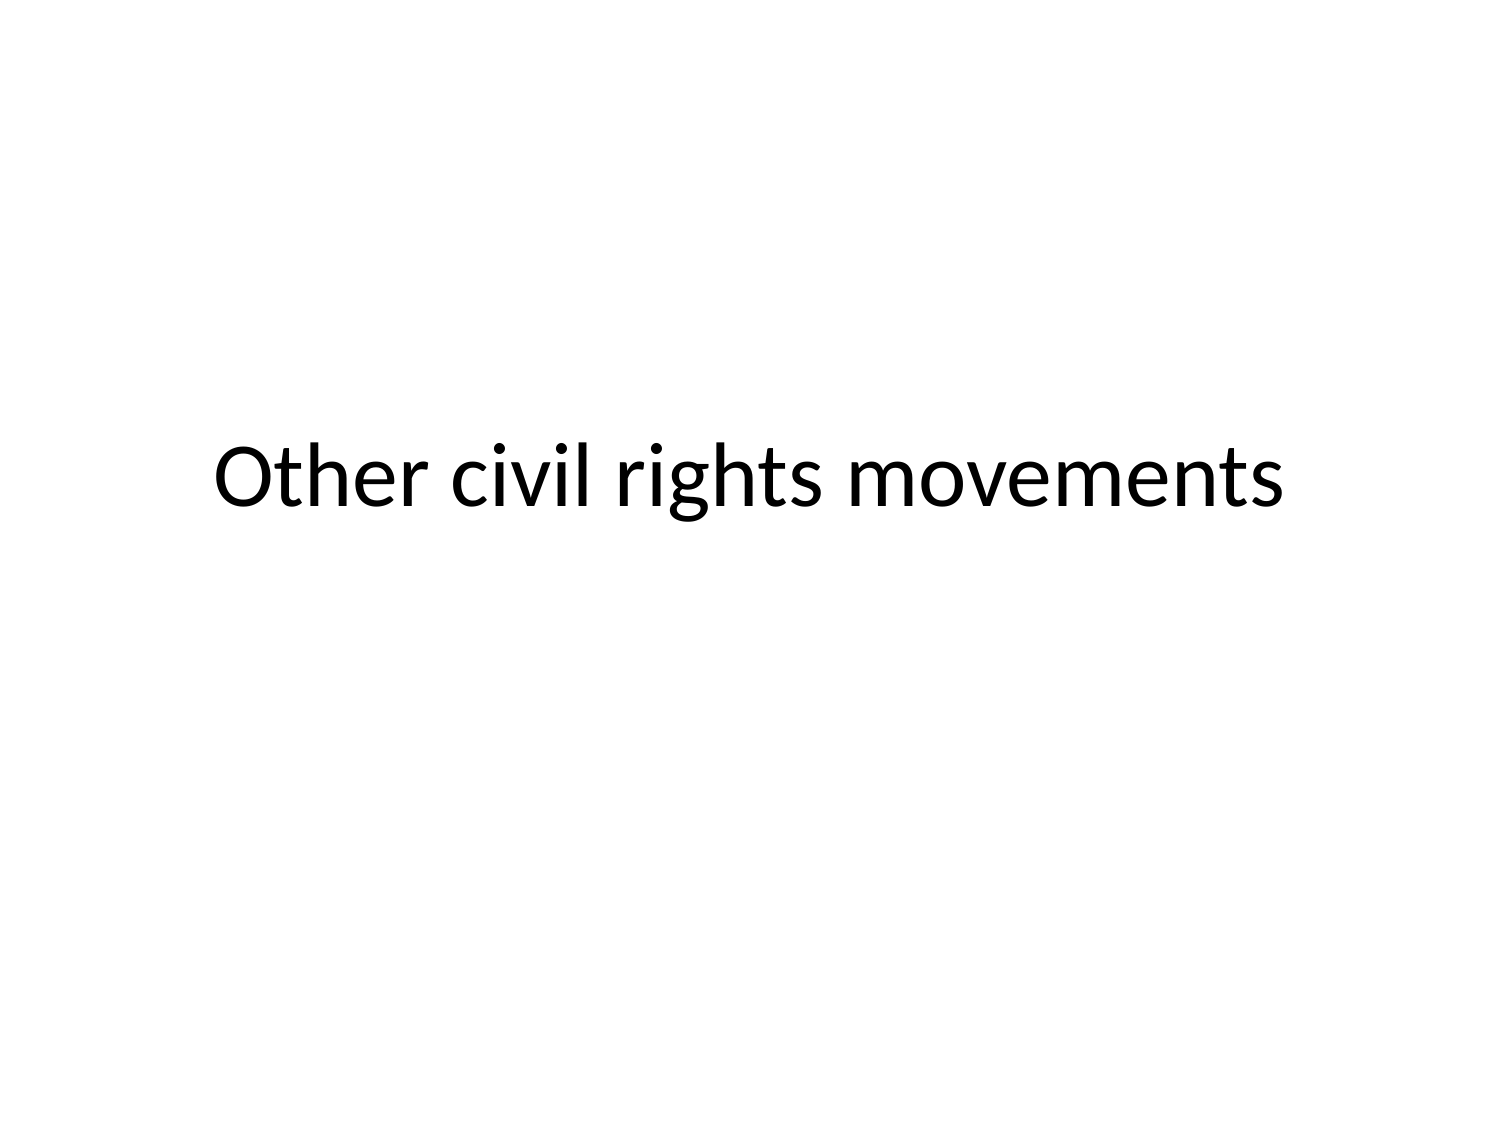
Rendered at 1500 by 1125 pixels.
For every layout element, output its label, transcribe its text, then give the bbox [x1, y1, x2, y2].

title Other civil rights movements [112, 349, 1388, 591]
